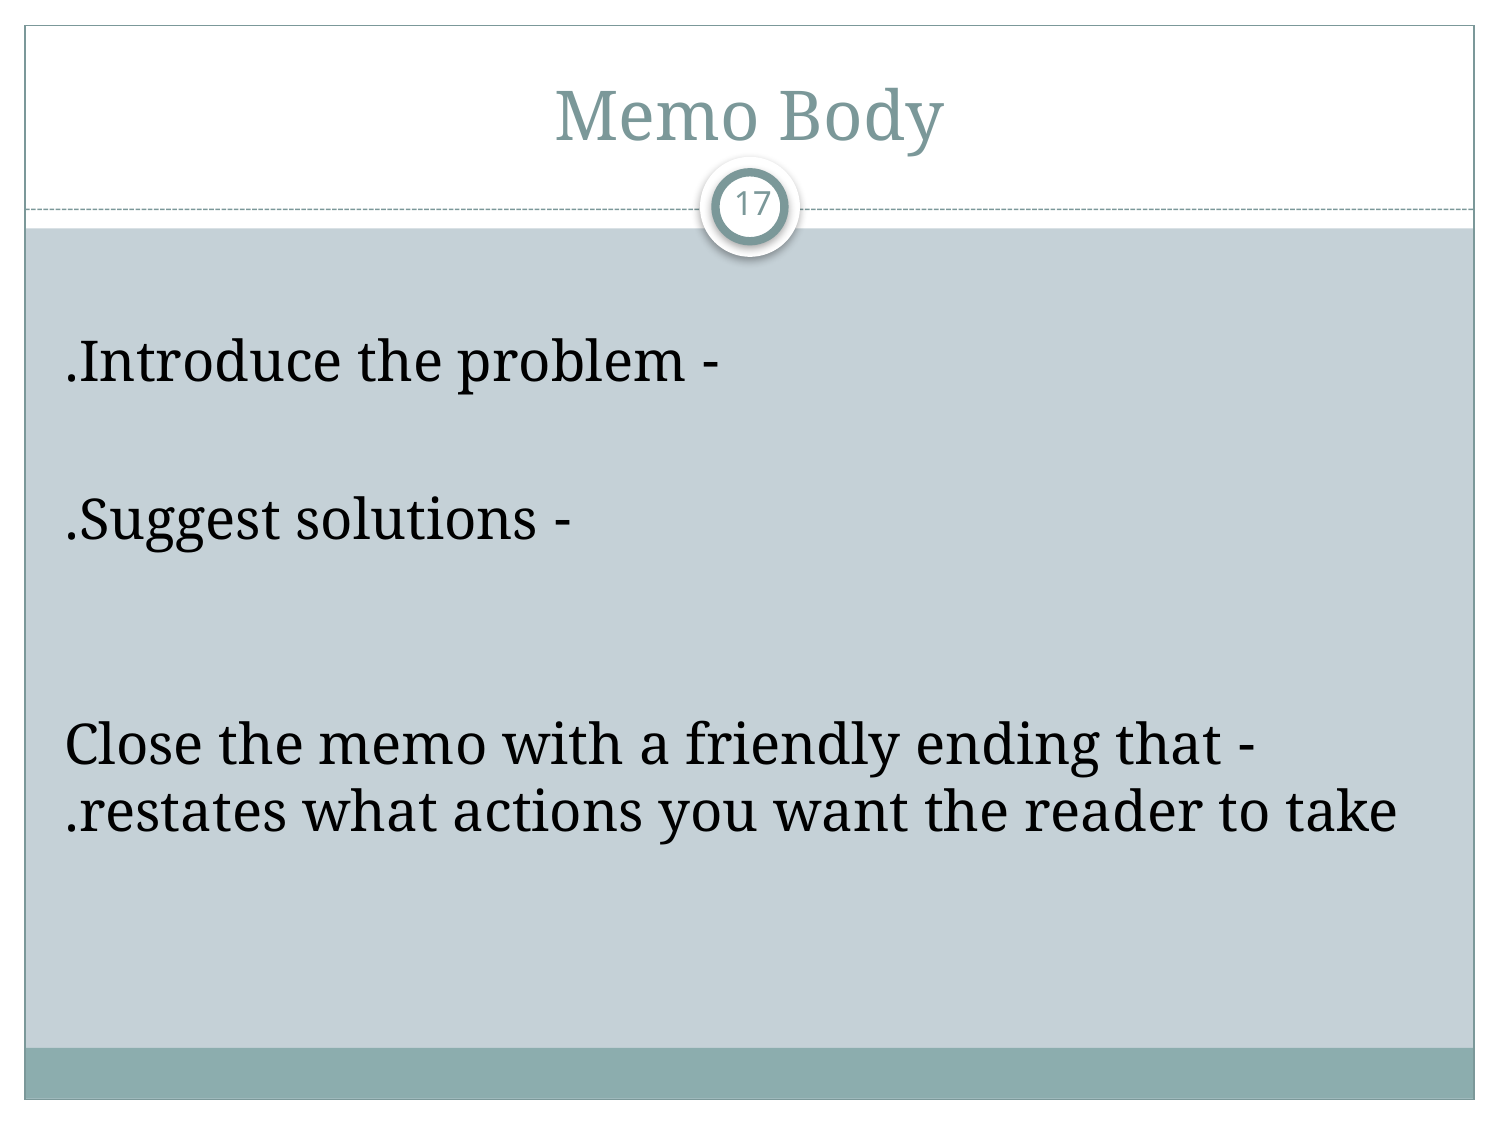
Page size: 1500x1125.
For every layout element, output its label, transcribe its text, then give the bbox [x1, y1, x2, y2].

title Memo Body [49, 37, 1450, 162]
list - Introduce the problem. - Suggest solutions. - Close the memo with a friendly ending that restates what actions you want the reader to take. [49, 250, 1445, 1001]
slide_number 17 [715, 168, 791, 241]
